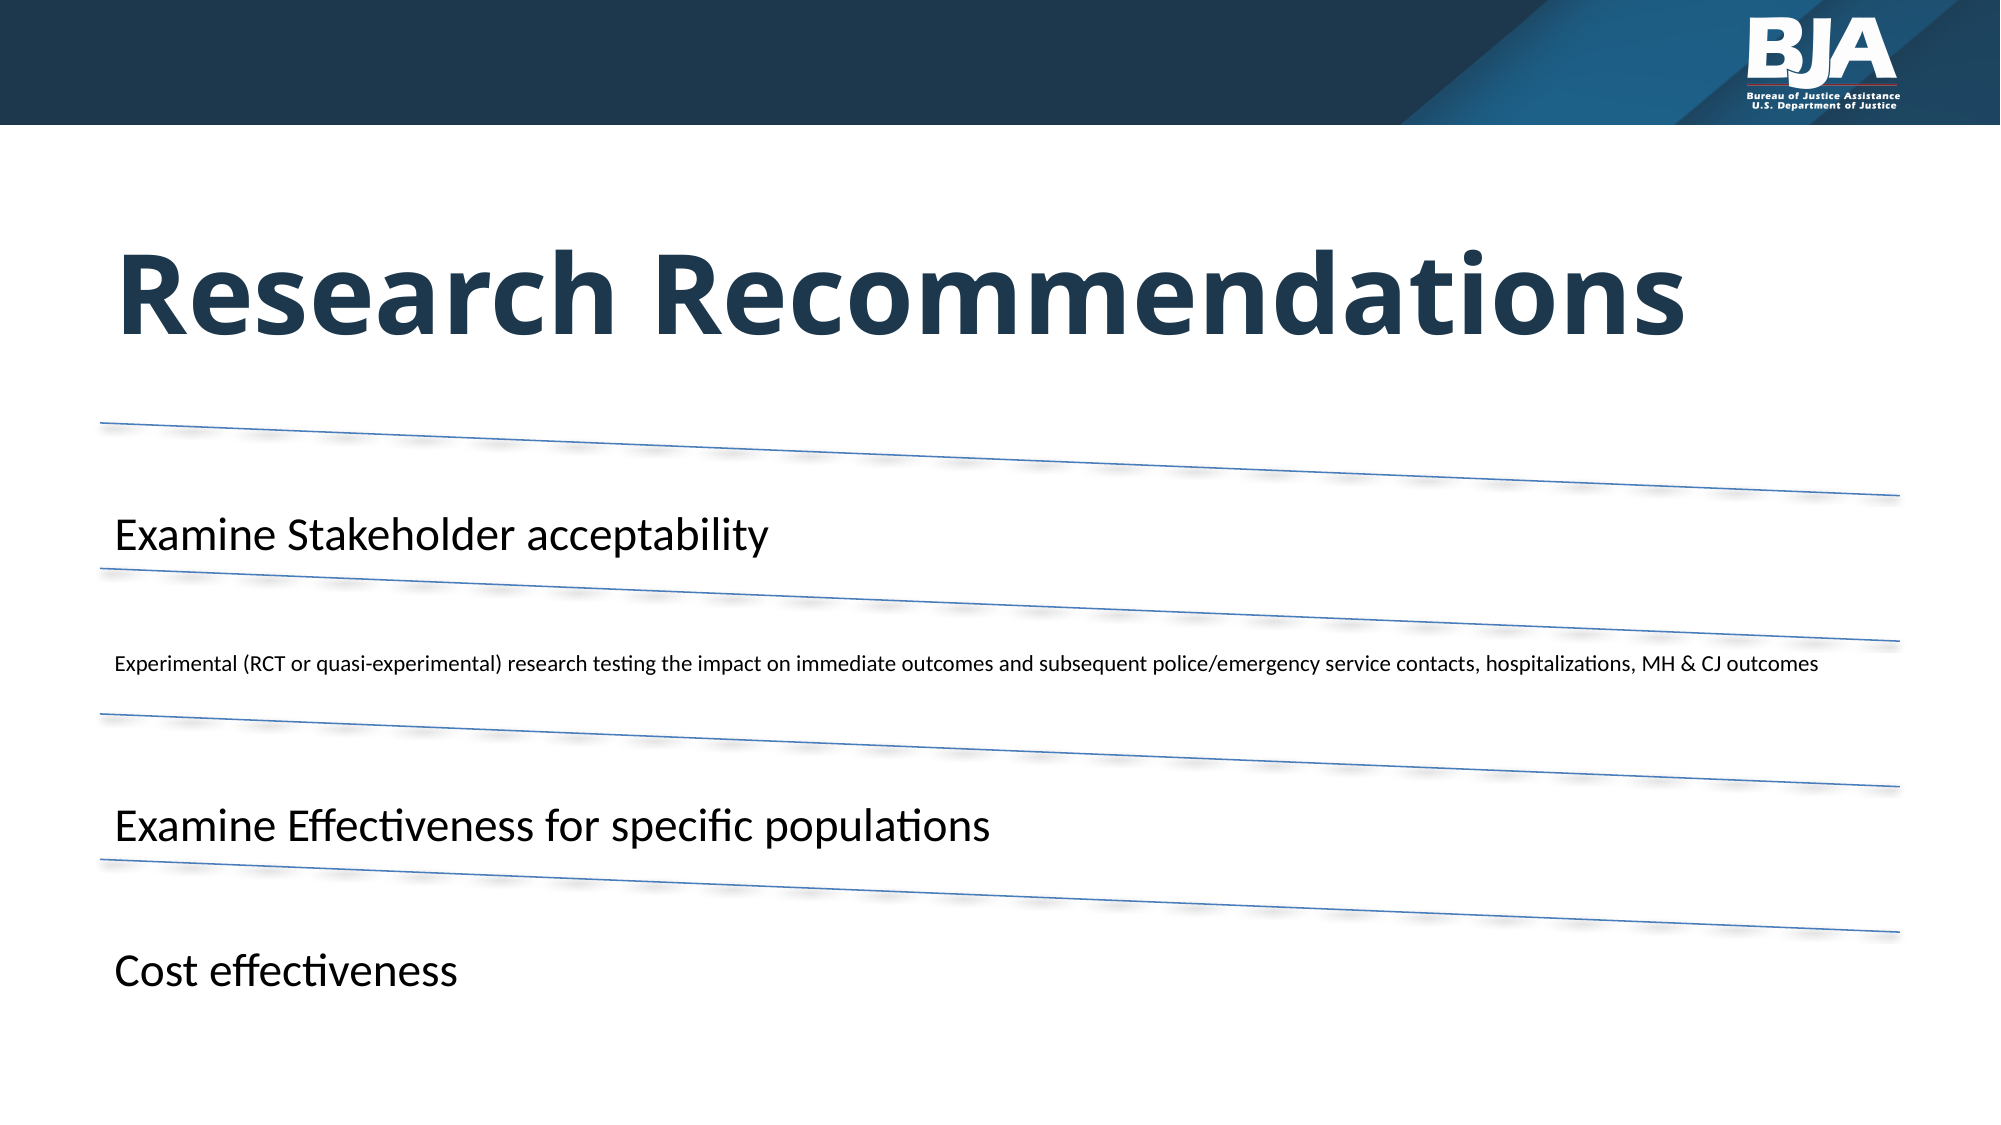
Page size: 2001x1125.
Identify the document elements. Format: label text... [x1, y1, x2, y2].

picture [0, 0, 2000, 125]
title Research Recommendations [99, 196, 1900, 384]
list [99, 422, 1901, 1006]
